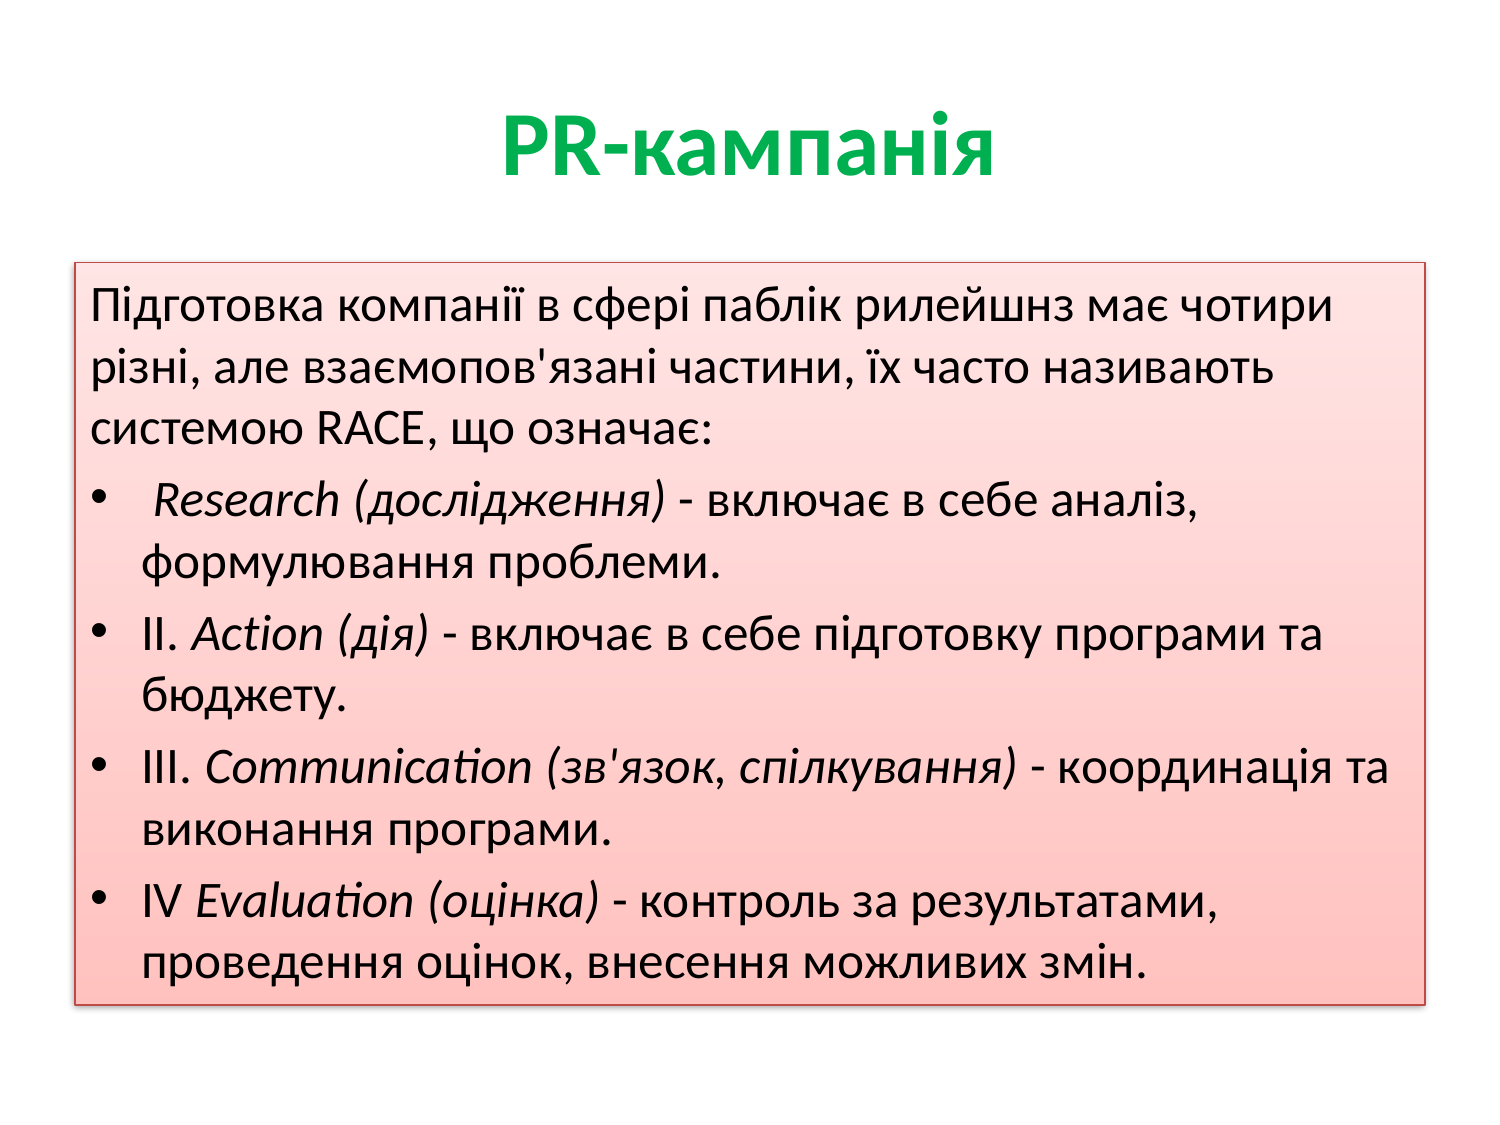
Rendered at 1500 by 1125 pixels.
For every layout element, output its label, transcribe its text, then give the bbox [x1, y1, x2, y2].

list Підготовка компанії в сфері паблік рилейшнз має чотири різні, але взаємопов'язані частини, їх часто називають системою RАСЕ, що означає: Research (дослідження) - включає в себе аналіз, формулювання проблеми. II. Асtіоn (дія) - включає в себе підготовку програми та бюджету. III. Communication (зв'язок, спілкування) - координація та виконання програми. ІV Evaluation (оцінка) - контроль за результатами, проведення оцінок, внесення можливих змін. [74, 262, 1426, 1006]
title PR-кампанія [75, 45, 1425, 233]
